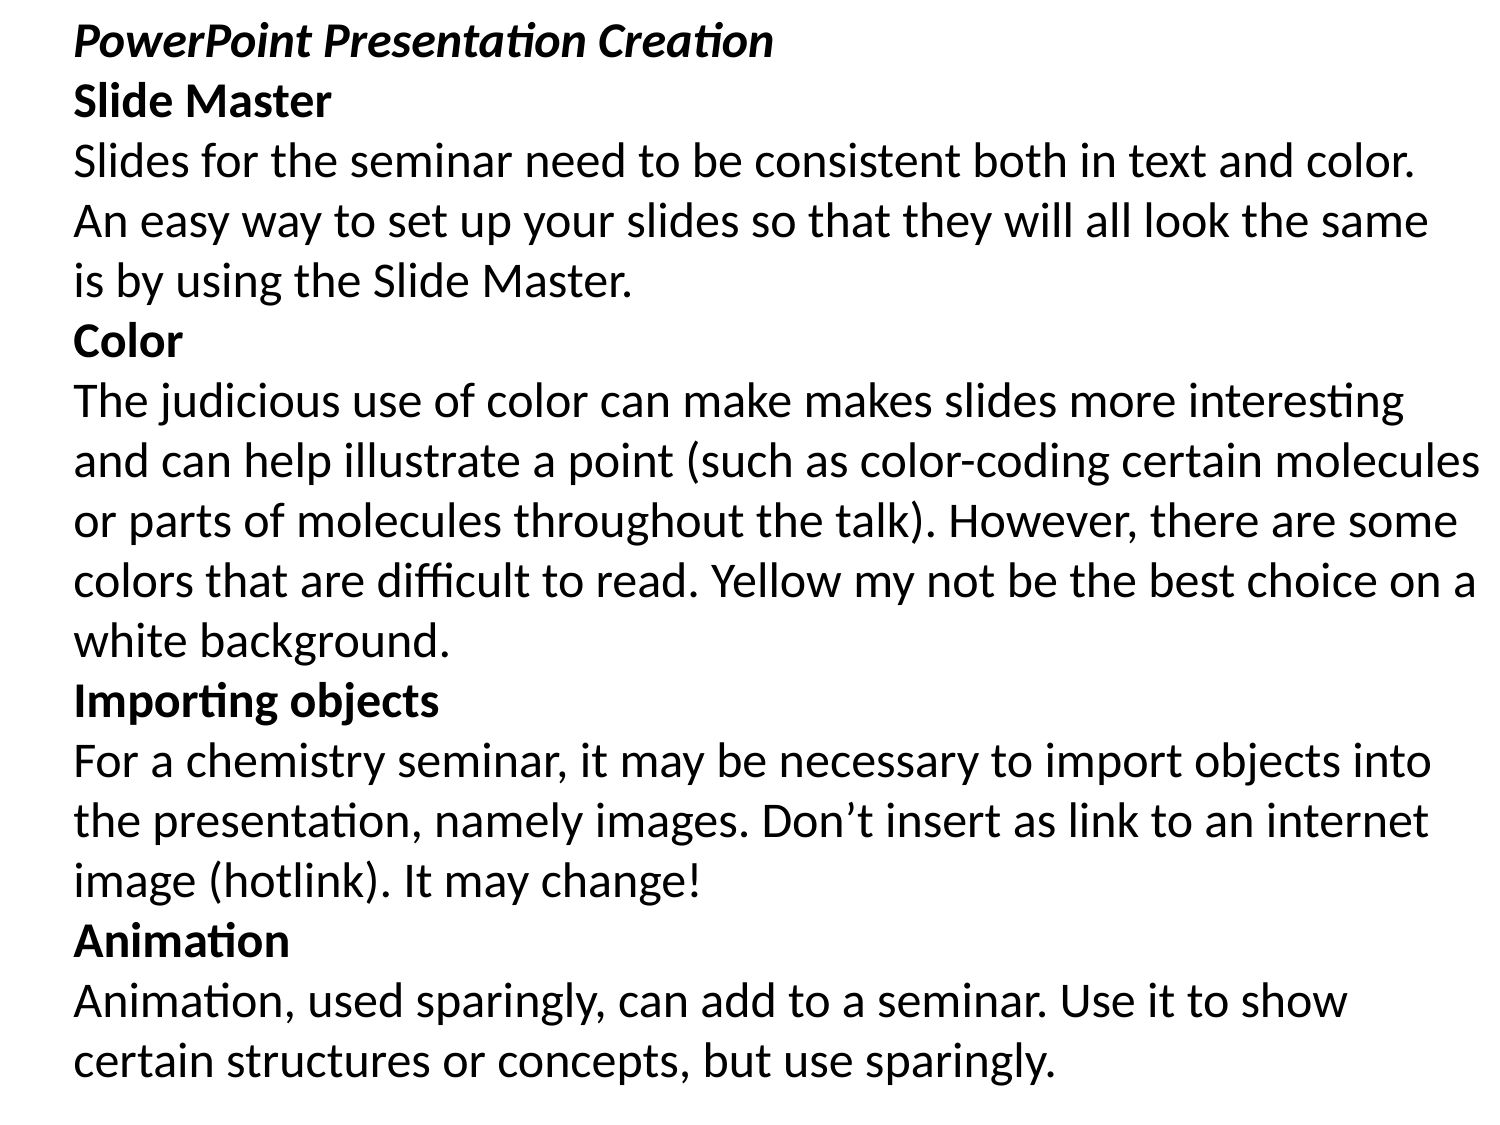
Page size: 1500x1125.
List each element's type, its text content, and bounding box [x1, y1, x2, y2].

text_box PowerPoint Presentation Creation Slide Master Slides for the seminar need to be consistent both in text and color. An easy way to set up your slides so that they will all look the same is by using the Slide Master. Color The judicious use of color can make makes slides more interesting and can help illustrate a point (such as color-coding certain molecules or parts of molecules throughout the talk). However, there are some colors that are difficult to read. Yellow my not be the best choice on a white background. Importing objects For a chemistry seminar, it may be necessary to import objects into the presentation, namely images. Don’t insert as link to an internet image (hotlink). It may change! Animation Animation, used sparingly, can add to a seminar. Use it to show certain structures or concepts, but use sparingly. [58, 0, 1500, 1095]
